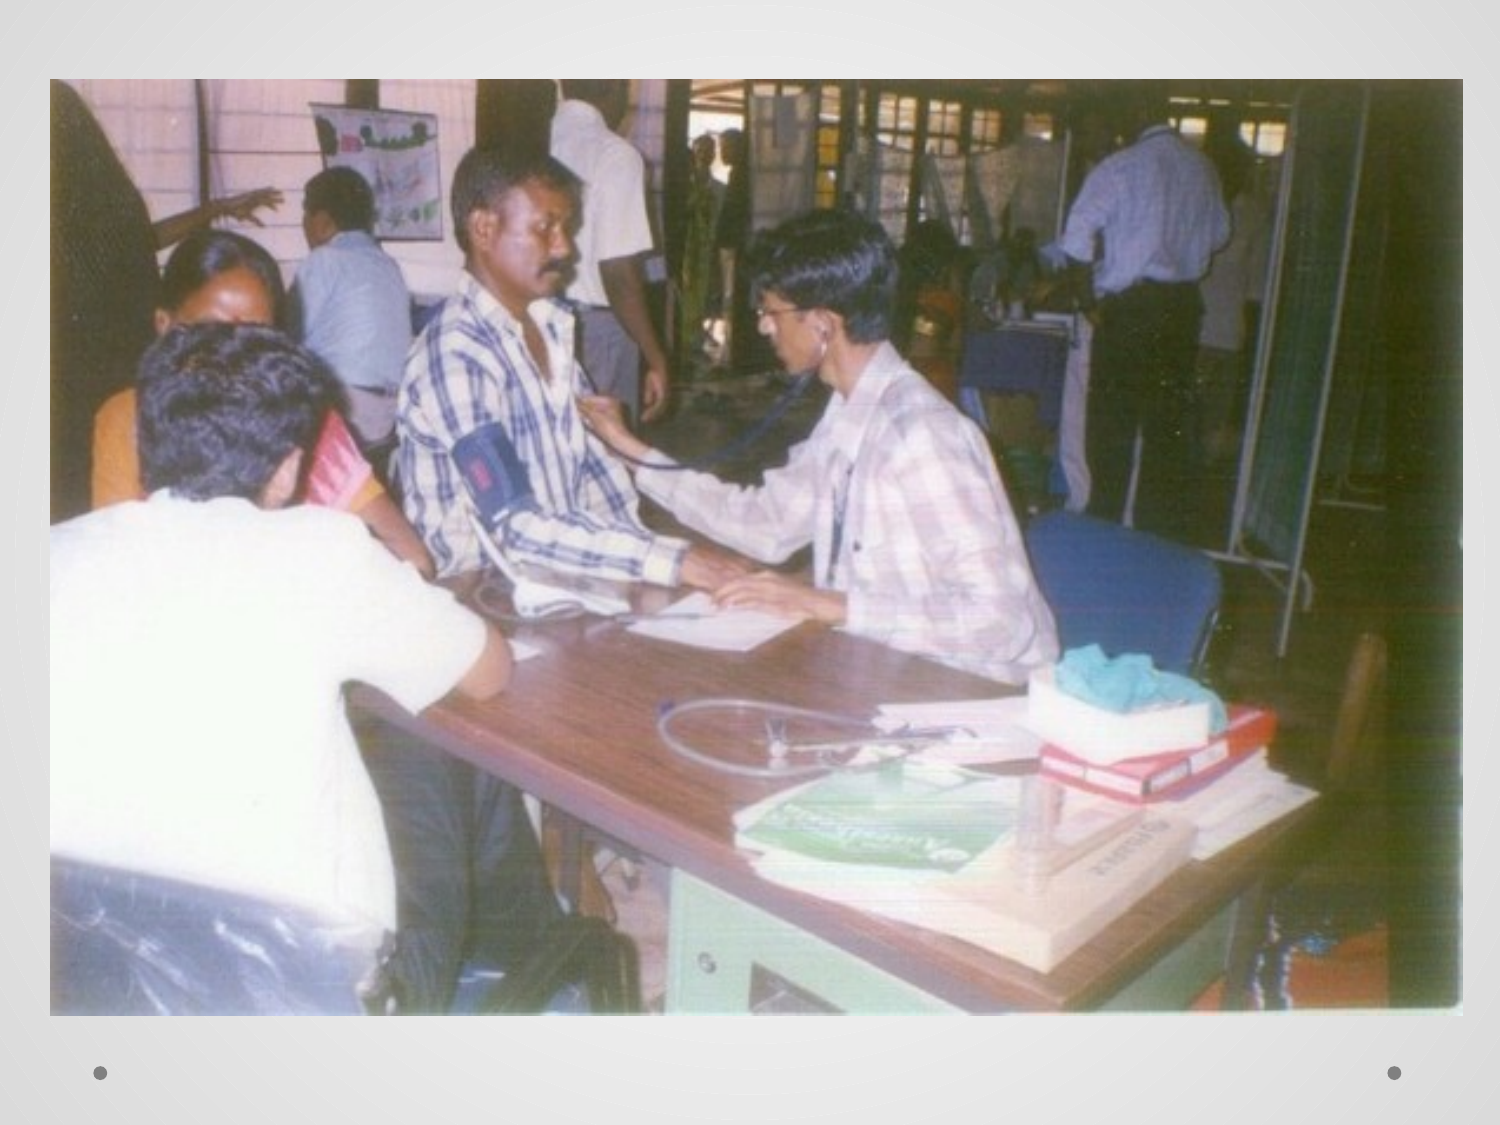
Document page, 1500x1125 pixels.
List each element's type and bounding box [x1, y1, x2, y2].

list [50, 79, 1463, 1017]
